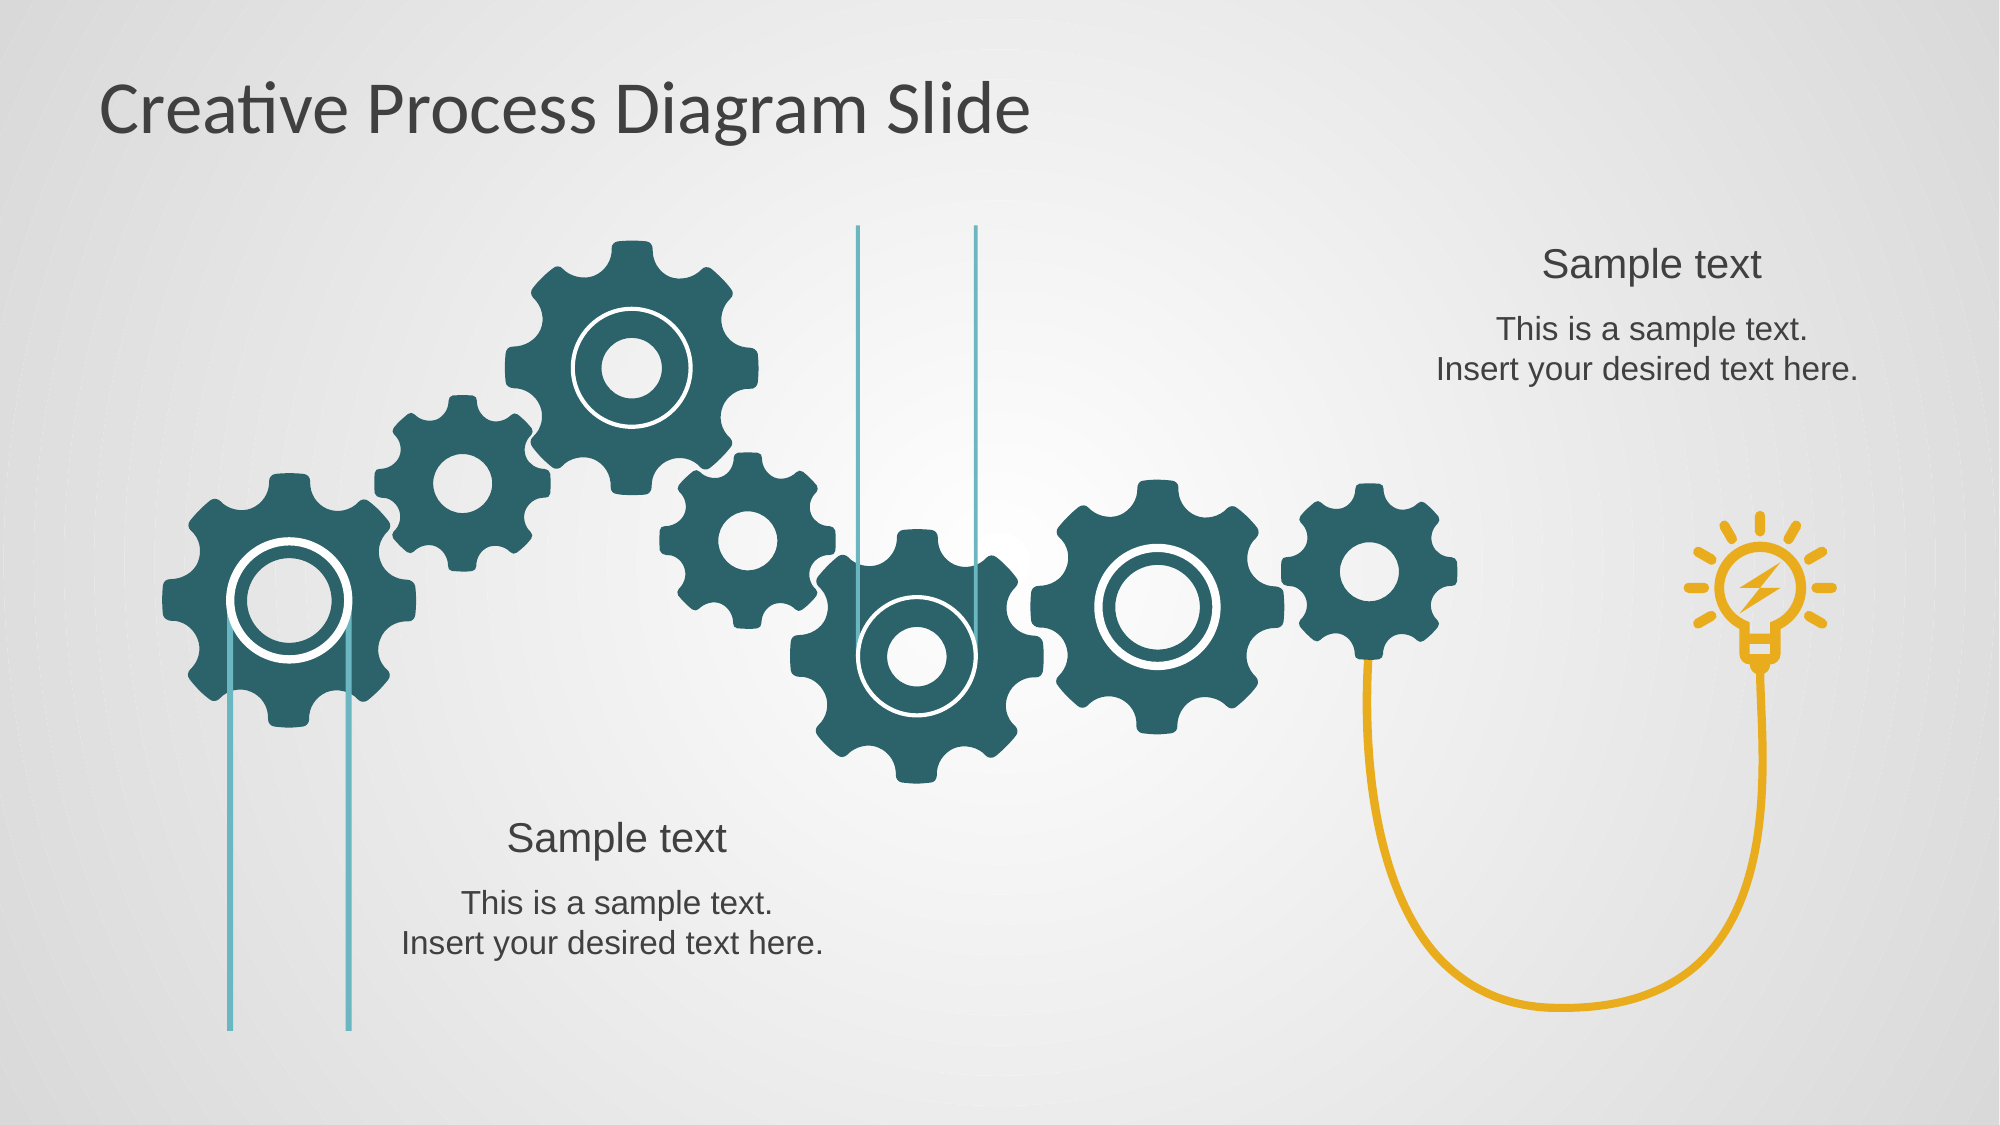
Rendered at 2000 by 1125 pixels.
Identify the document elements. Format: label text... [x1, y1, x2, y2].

text_box [234, 632, 345, 728]
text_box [1352, 510, 1838, 1013]
text_box [162, 473, 417, 702]
text_box [1407, 501, 1432, 509]
title Creative Process Diagram Slide [99, 45, 1900, 162]
text_box [1281, 483, 1398, 642]
text_box [570, 306, 693, 429]
text_box [345, 614, 352, 1031]
text_box [374, 395, 551, 572]
text_box [504, 240, 759, 496]
text_box [226, 537, 353, 664]
text_box [1030, 479, 1285, 735]
text_box [860, 529, 973, 631]
text_box [659, 452, 836, 629]
text_box [855, 225, 860, 654]
text_box [855, 595, 978, 718]
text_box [382, 803, 853, 970]
text_box [973, 225, 978, 646]
text_box [790, 554, 1044, 784]
text_box [1094, 543, 1221, 671]
text_box [227, 616, 234, 1031]
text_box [1417, 229, 1888, 397]
